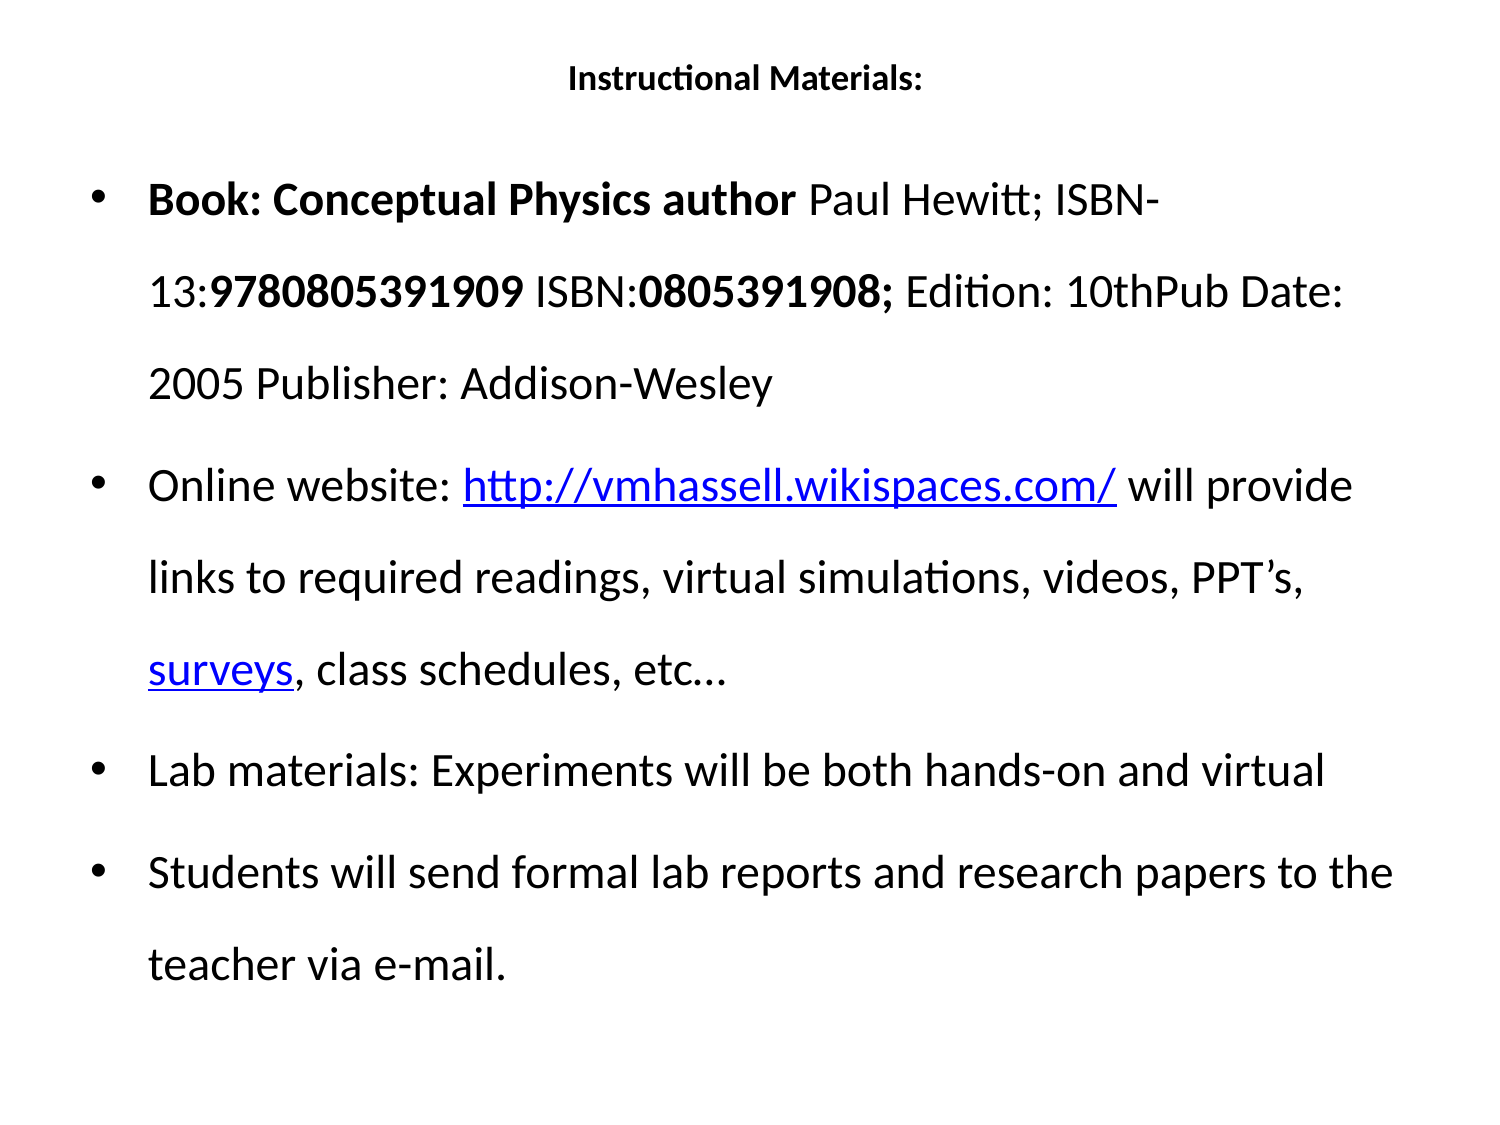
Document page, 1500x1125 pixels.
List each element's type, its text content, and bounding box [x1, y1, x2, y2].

title Instructional Materials: [75, 45, 1425, 125]
list Book: Conceptual Physics author Paul Hewitt; ISBN-13:9780805391909 ISBN:0805391908; Edition: 10thPub Date: 2005 Publisher: Addison-Wesley Online website: http://vmhassell.wikispaces.com/ will provide links to required readings, virtual simulations, videos, PPT’s, surveys, class schedules, etc… Lab materials: Experiments will be both hands-on and virtual Students will send formal lab reports and research papers to the teacher via e-mail. [75, 125, 1425, 1005]
